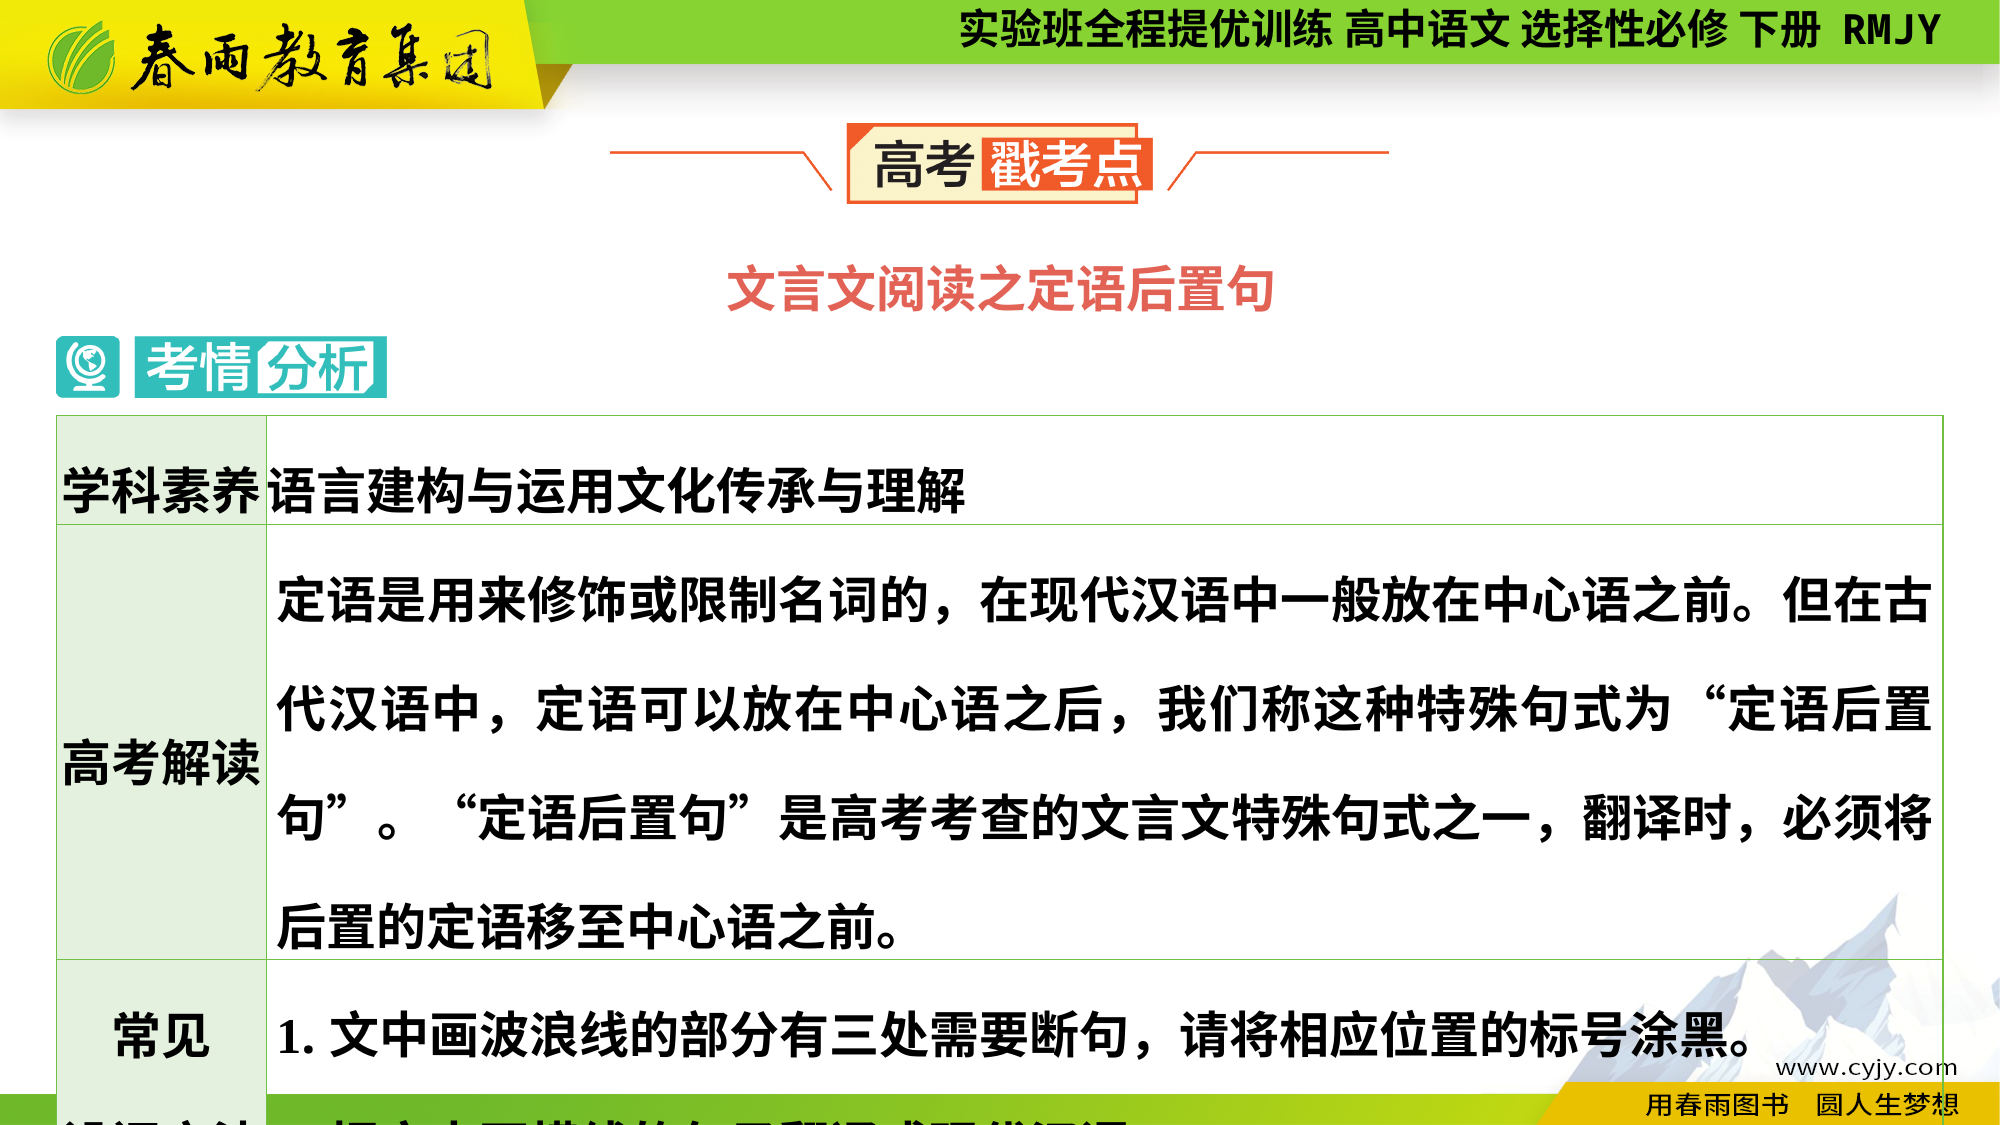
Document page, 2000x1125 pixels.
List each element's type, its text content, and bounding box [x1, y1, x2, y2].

table_cell 1.文中画波浪线的部分有三处需要断句，请将相应位置的标号涂黑。 2.把文中画横线的句子翻译成现代汉语。 [267, 960, 1942, 1125]
picture [0, 0, 2000, 1125]
list 文言文阅读之定语后置句 [59, 219, 1944, 315]
table_cell 定语是用来修饰或限制名词的，在现代汉语中一般放在中心语之前。但在古代汉语中，定语可以放在中心语之后，我们称这种特殊句式为“定语后置句”。“定语后置句”是高考考查的文言文特殊句式之一，翻译时，必须将后置的定语移至中心语之前。 [267, 525, 1942, 959]
table_cell 常见 设问方法 [57, 960, 266, 1125]
table_header 语言建构与运用文化传承与理解 [267, 416, 1942, 524]
table_cell 高考解读 [57, 525, 266, 959]
table_header 学科素养 [57, 416, 266, 524]
